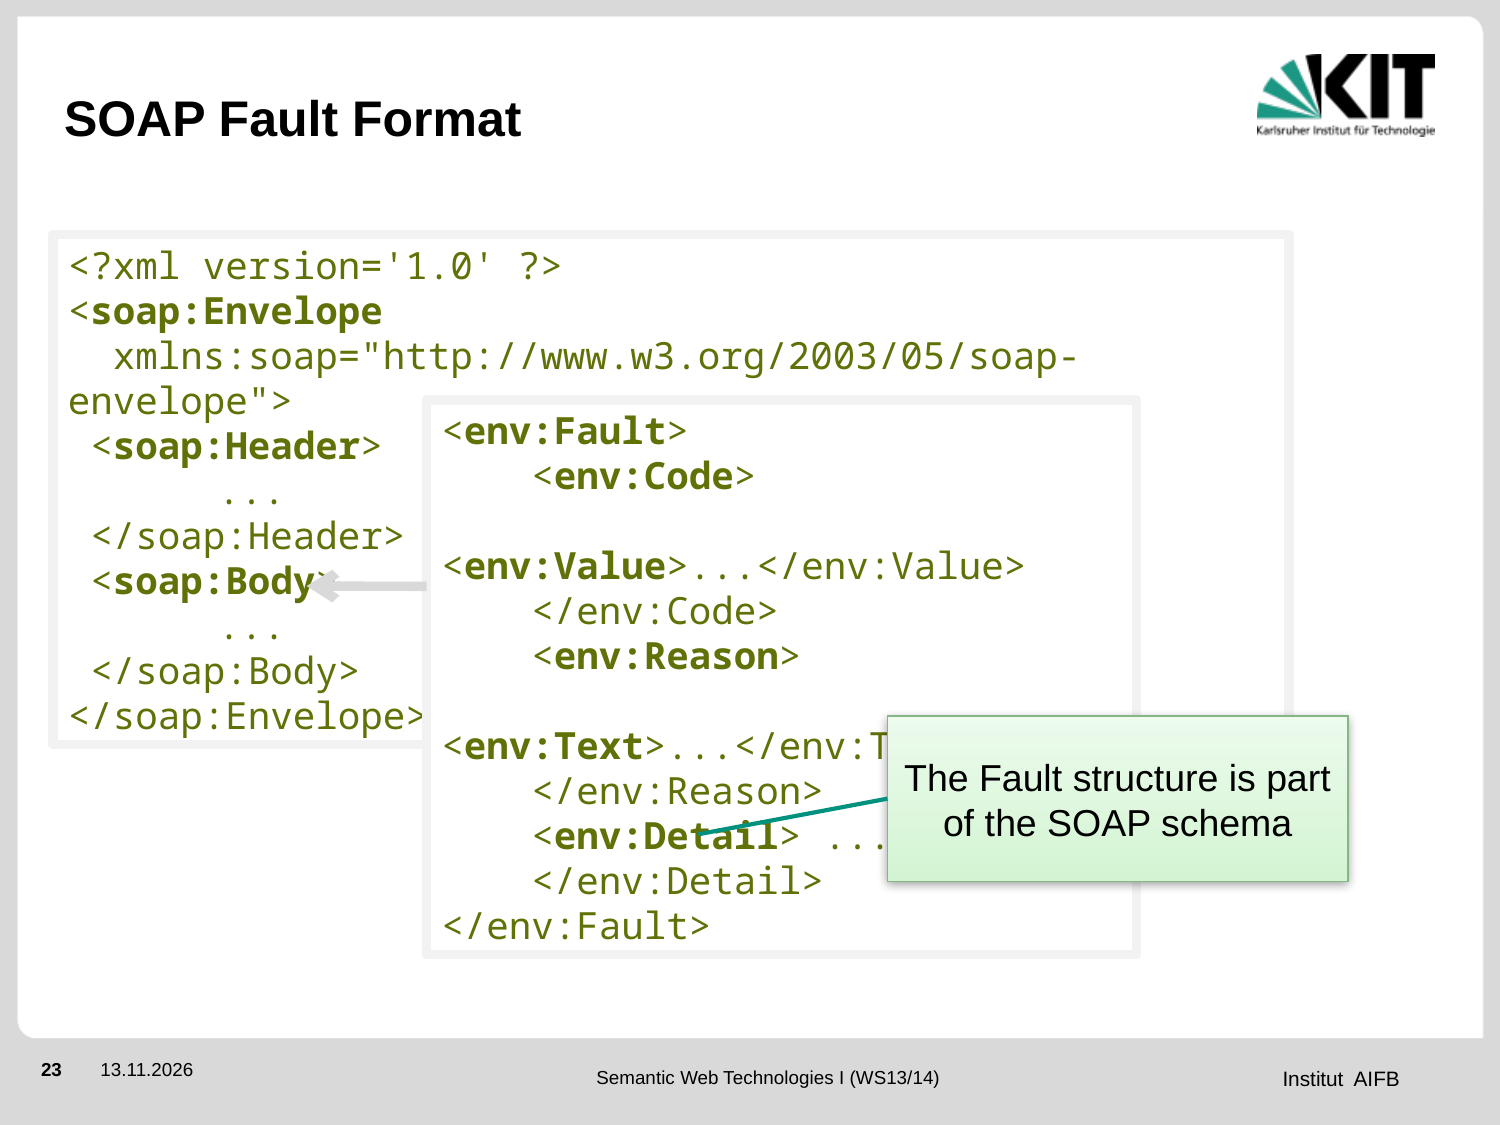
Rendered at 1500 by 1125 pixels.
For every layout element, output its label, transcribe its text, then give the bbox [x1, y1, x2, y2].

text_box <?xml version='1.0' ?> <soap:Envelope xmlns:soap="http://www.w3.org/2003/05/soap-envelope"> <soap:Header> ... </soap:Header> <soap:Body> ... </soap:Body> </soap:Envelope> [53, 234, 1289, 745]
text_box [698, 798, 888, 835]
title SOAP Fault Format [64, 54, 1198, 147]
picture [0, 0, 1500, 1125]
text_box <env:Fault> <env:Code> <env:Value>...</env:Value> </env:Code> <env:Reason> <env:Text>...</env:Text> </env:Reason> <env:Detail> ... </env:Detail> </env:Fault> [426, 400, 1137, 955]
text_box The Fault structure is part of the SOAP schema [887, 715, 1349, 882]
